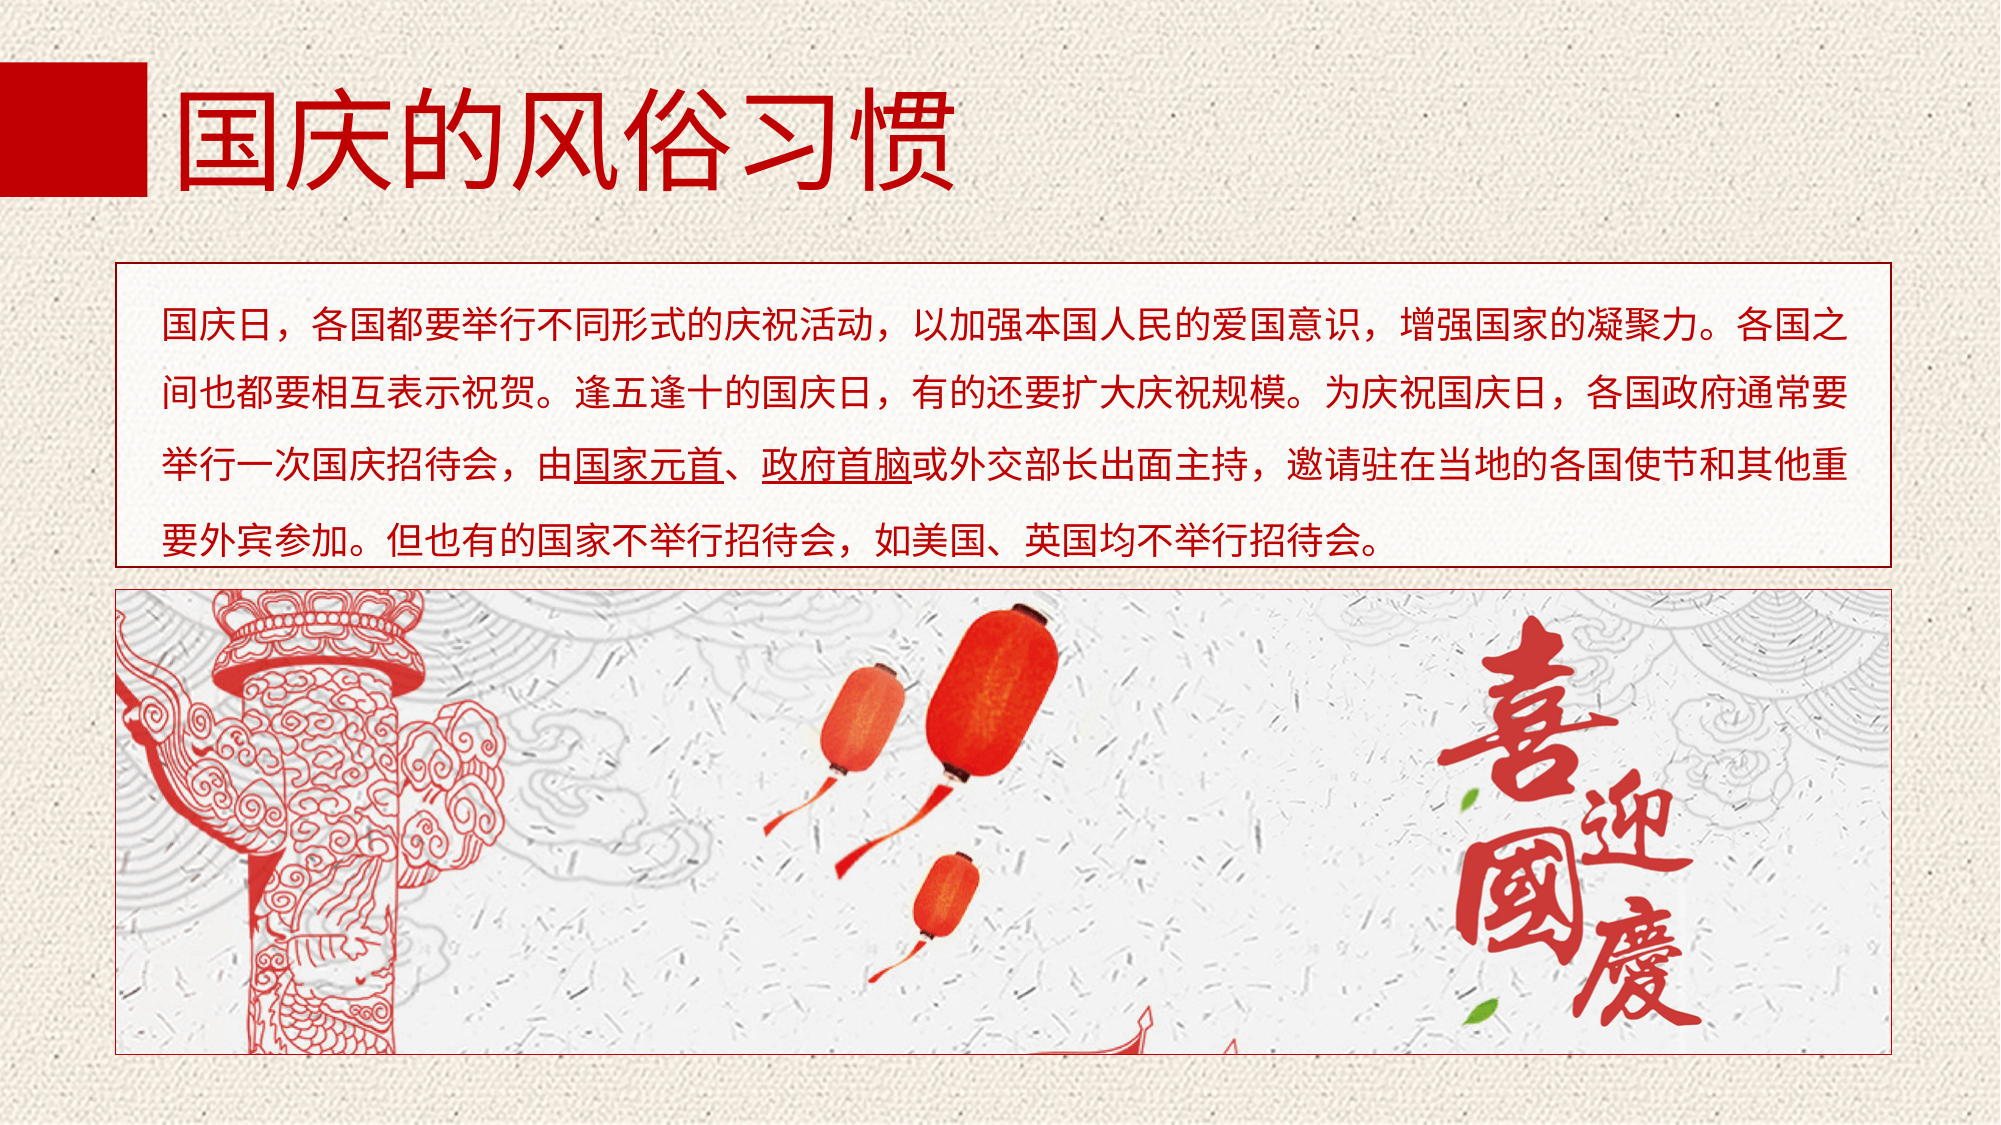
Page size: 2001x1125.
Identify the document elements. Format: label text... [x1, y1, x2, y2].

text_box 国庆日，各国都要举行不同形式的庆祝活动，以加强本国人民的爱国意识，增强国家的凝聚力。各国之间也都要相互表示祝贺。逢五逢十的国庆日，有的还要扩大庆祝规模。为庆祝国庆日，各国政府通常要举行一次国庆招待会，由国家元首、政府首脑或外交部长出面主持，邀请驻在当地的各国使节和其他重要外宾参加。但也有的国家不举行招待会，如美国、英国均不举行招待会。 [146, 271, 1885, 570]
text_box 国庆的风俗习惯 [156, 62, 1130, 213]
text_box [115, 262, 1892, 568]
picture [0, 0, 2001, 1125]
